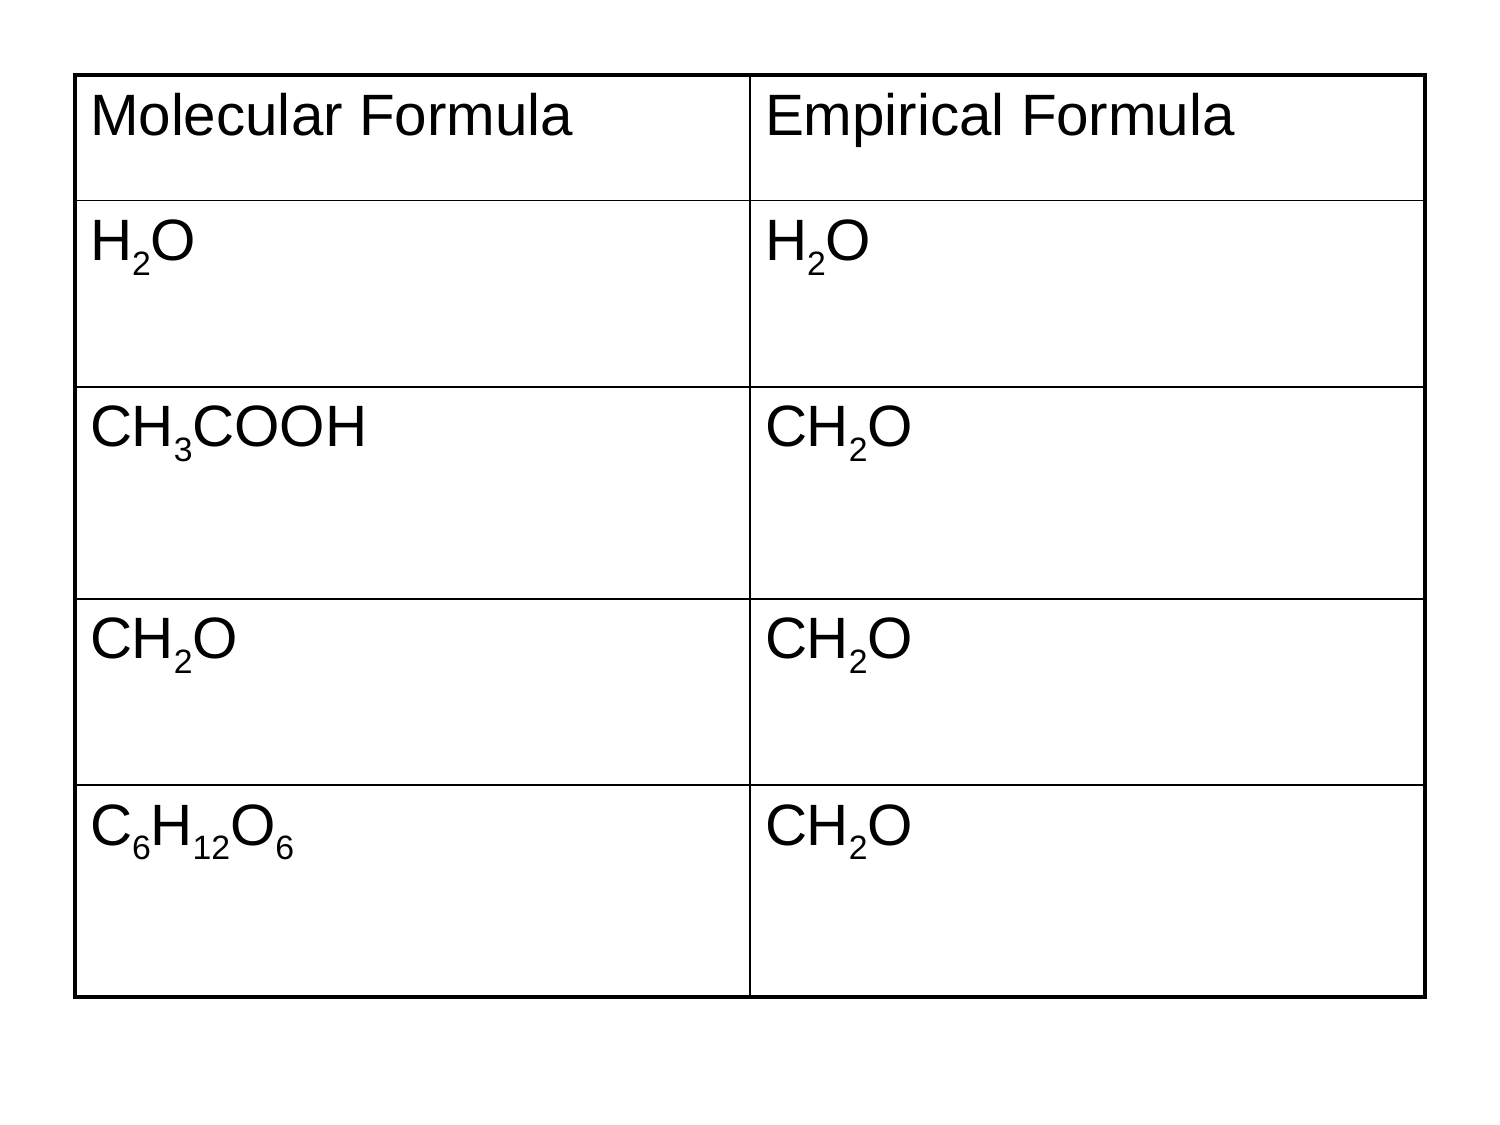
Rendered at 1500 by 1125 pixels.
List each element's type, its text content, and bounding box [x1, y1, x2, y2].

table_cell H2O [751, 201, 1423, 386]
table_cell CH2O [751, 388, 1423, 598]
table_cell CH2O [751, 600, 1423, 784]
table_header Empirical Formula [751, 77, 1423, 200]
table_header Molecular Formula [77, 77, 749, 200]
table_cell H2O [77, 201, 749, 386]
table_cell C6H12O6 [77, 786, 749, 995]
table_cell CH2O [77, 600, 749, 784]
table_cell CH3COOH [77, 388, 749, 598]
table_cell CH2O [751, 786, 1423, 995]
